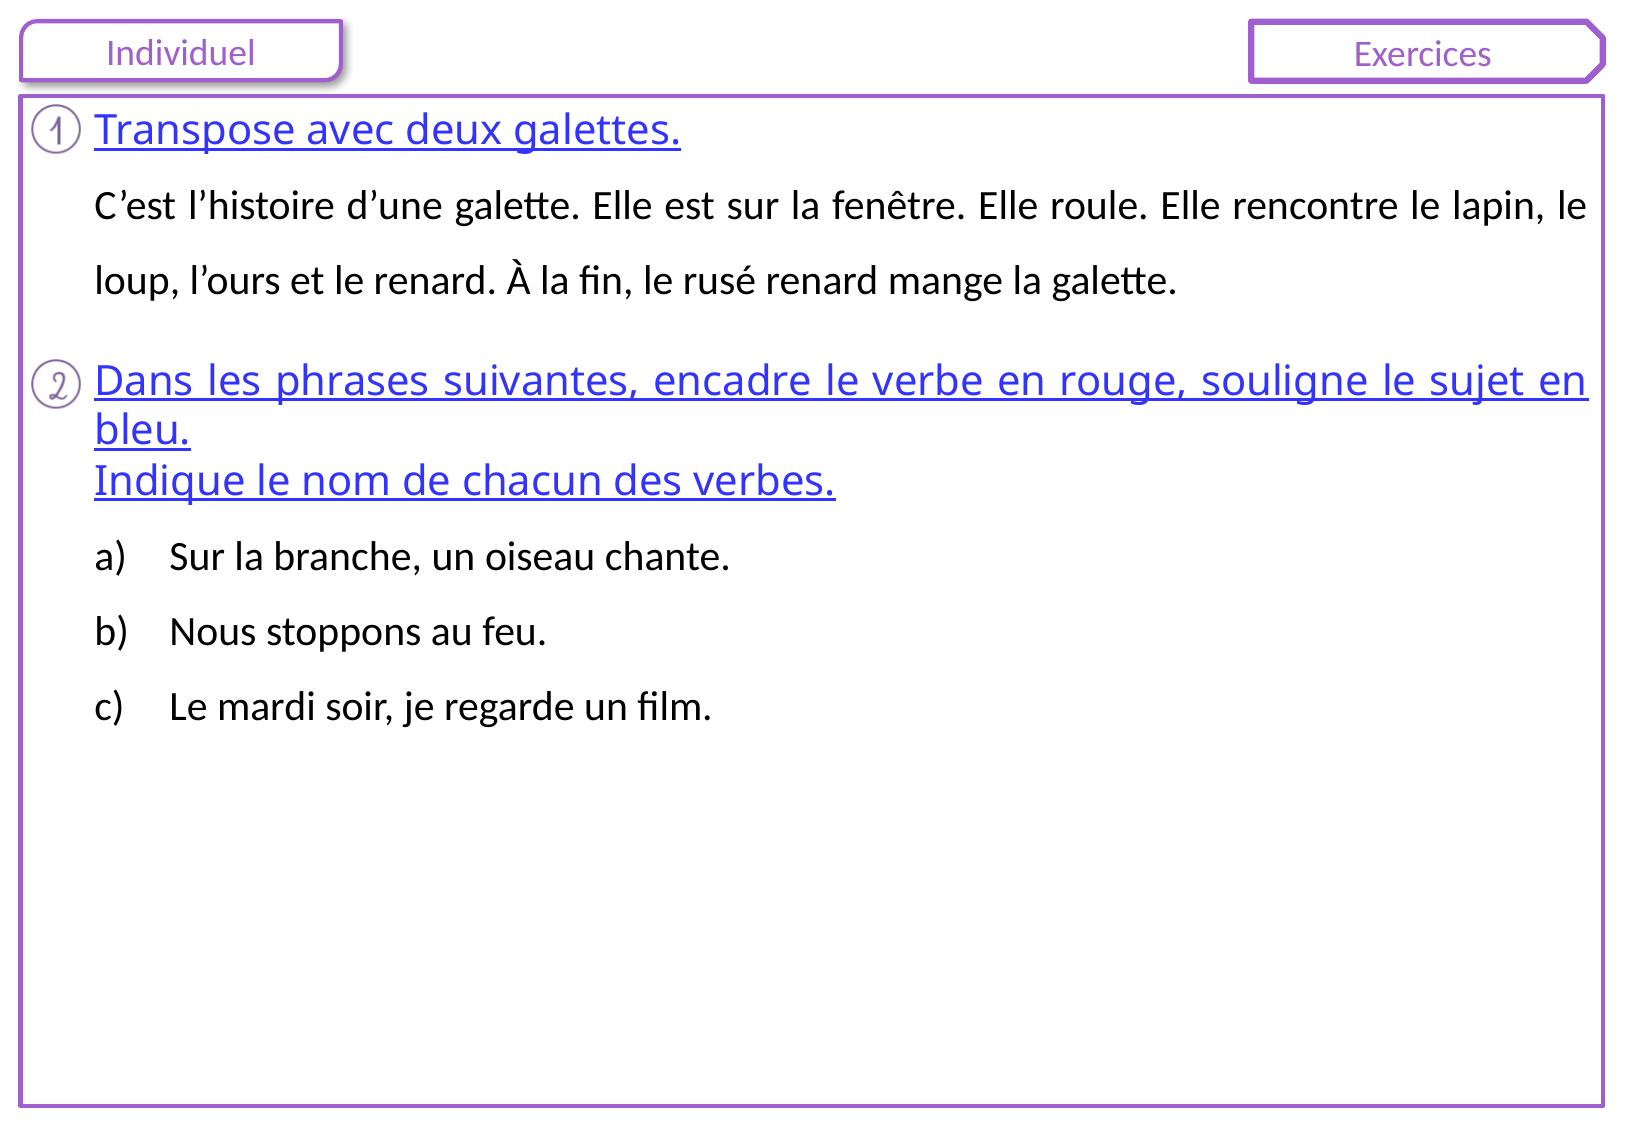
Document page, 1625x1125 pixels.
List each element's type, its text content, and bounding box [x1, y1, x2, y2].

list Transpose avec deux galettes. C’est l’histoire d’une galette. Elle est sur la fenêtre. Elle roule. Elle rencontre le lapin, le loup, l’ours et le renard. À la fin, le rusé renard mange la galette. Dans les phrases suivantes, encadre le verbe en rouge, souligne le sujet en bleu. Indique le nom de chacun des verbes. Sur la branche, un oiseau chante. Nous stoppons au feu. Le mardi soir, je regarde un film. [18, 94, 1605, 1108]
picture [20, 95, 98, 193]
picture [20, 350, 98, 447]
